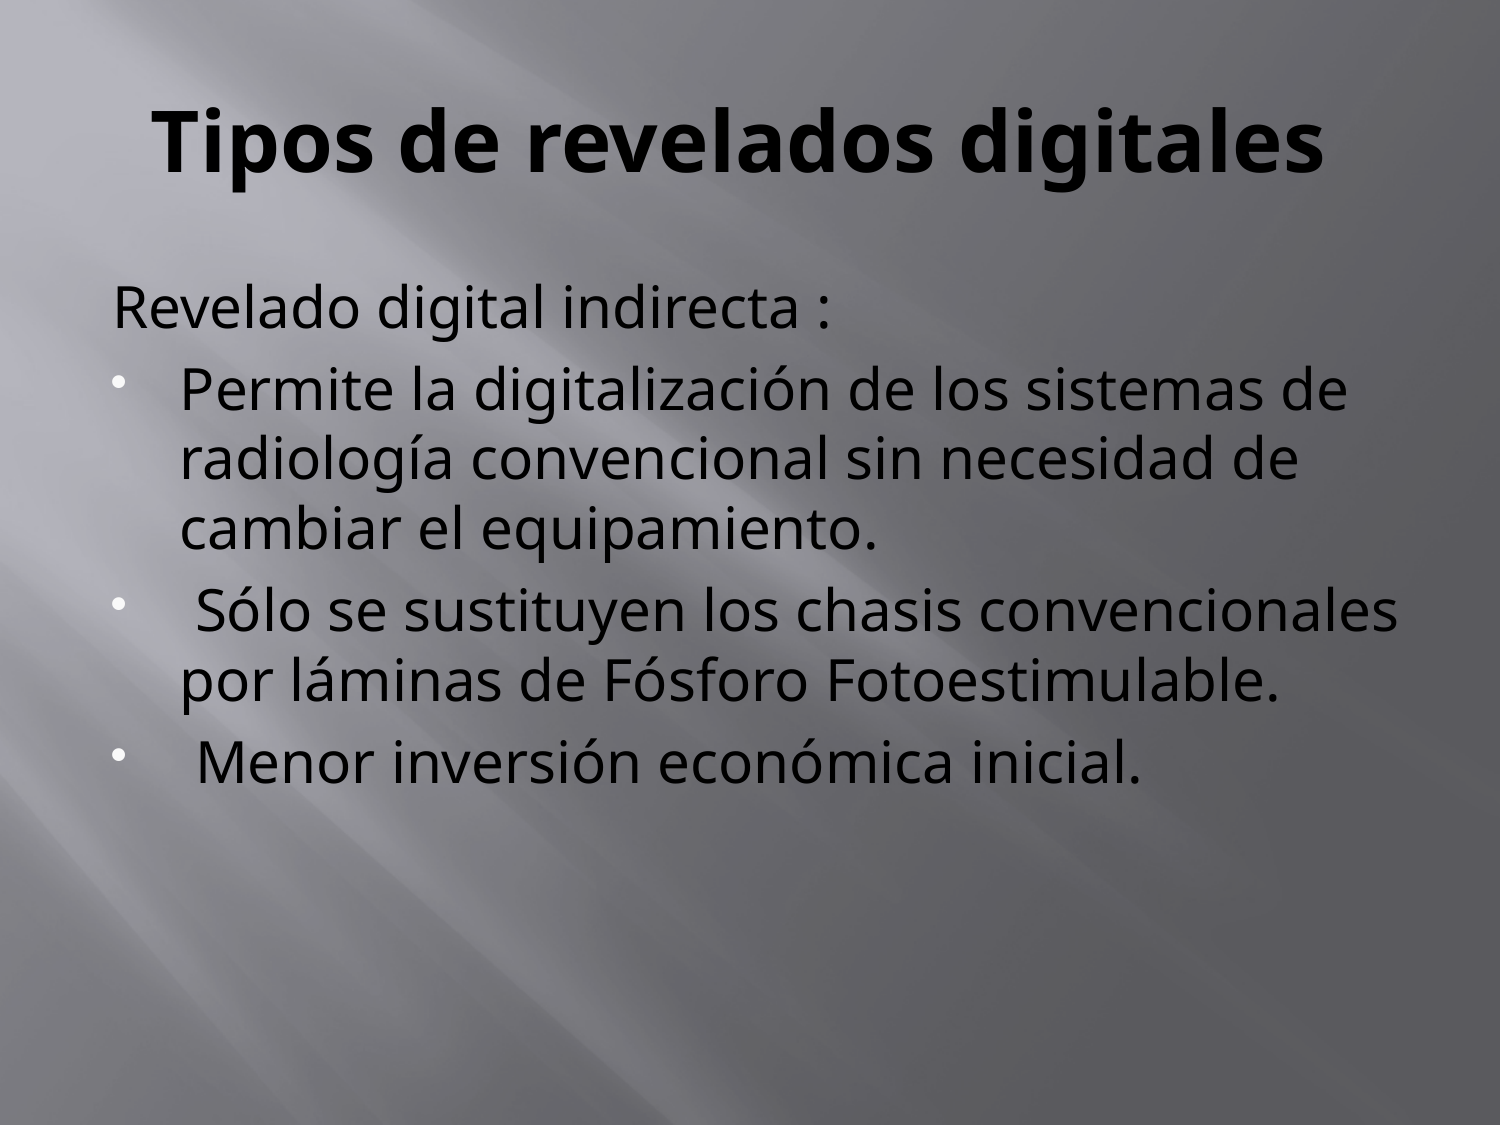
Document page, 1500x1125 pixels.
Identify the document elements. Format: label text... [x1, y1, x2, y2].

title Tipos de revelados digitales [75, 45, 1425, 233]
list Revelado digital indirecta : Permite la digitalización de los sistemas de radiología convencional sin necesidad de cambiar el equipamiento. Sólo se sustituyen los chasis convencionales por láminas de Fósforo Fotoestimulable. Menor inversión económica inicial. [75, 262, 1425, 1035]
